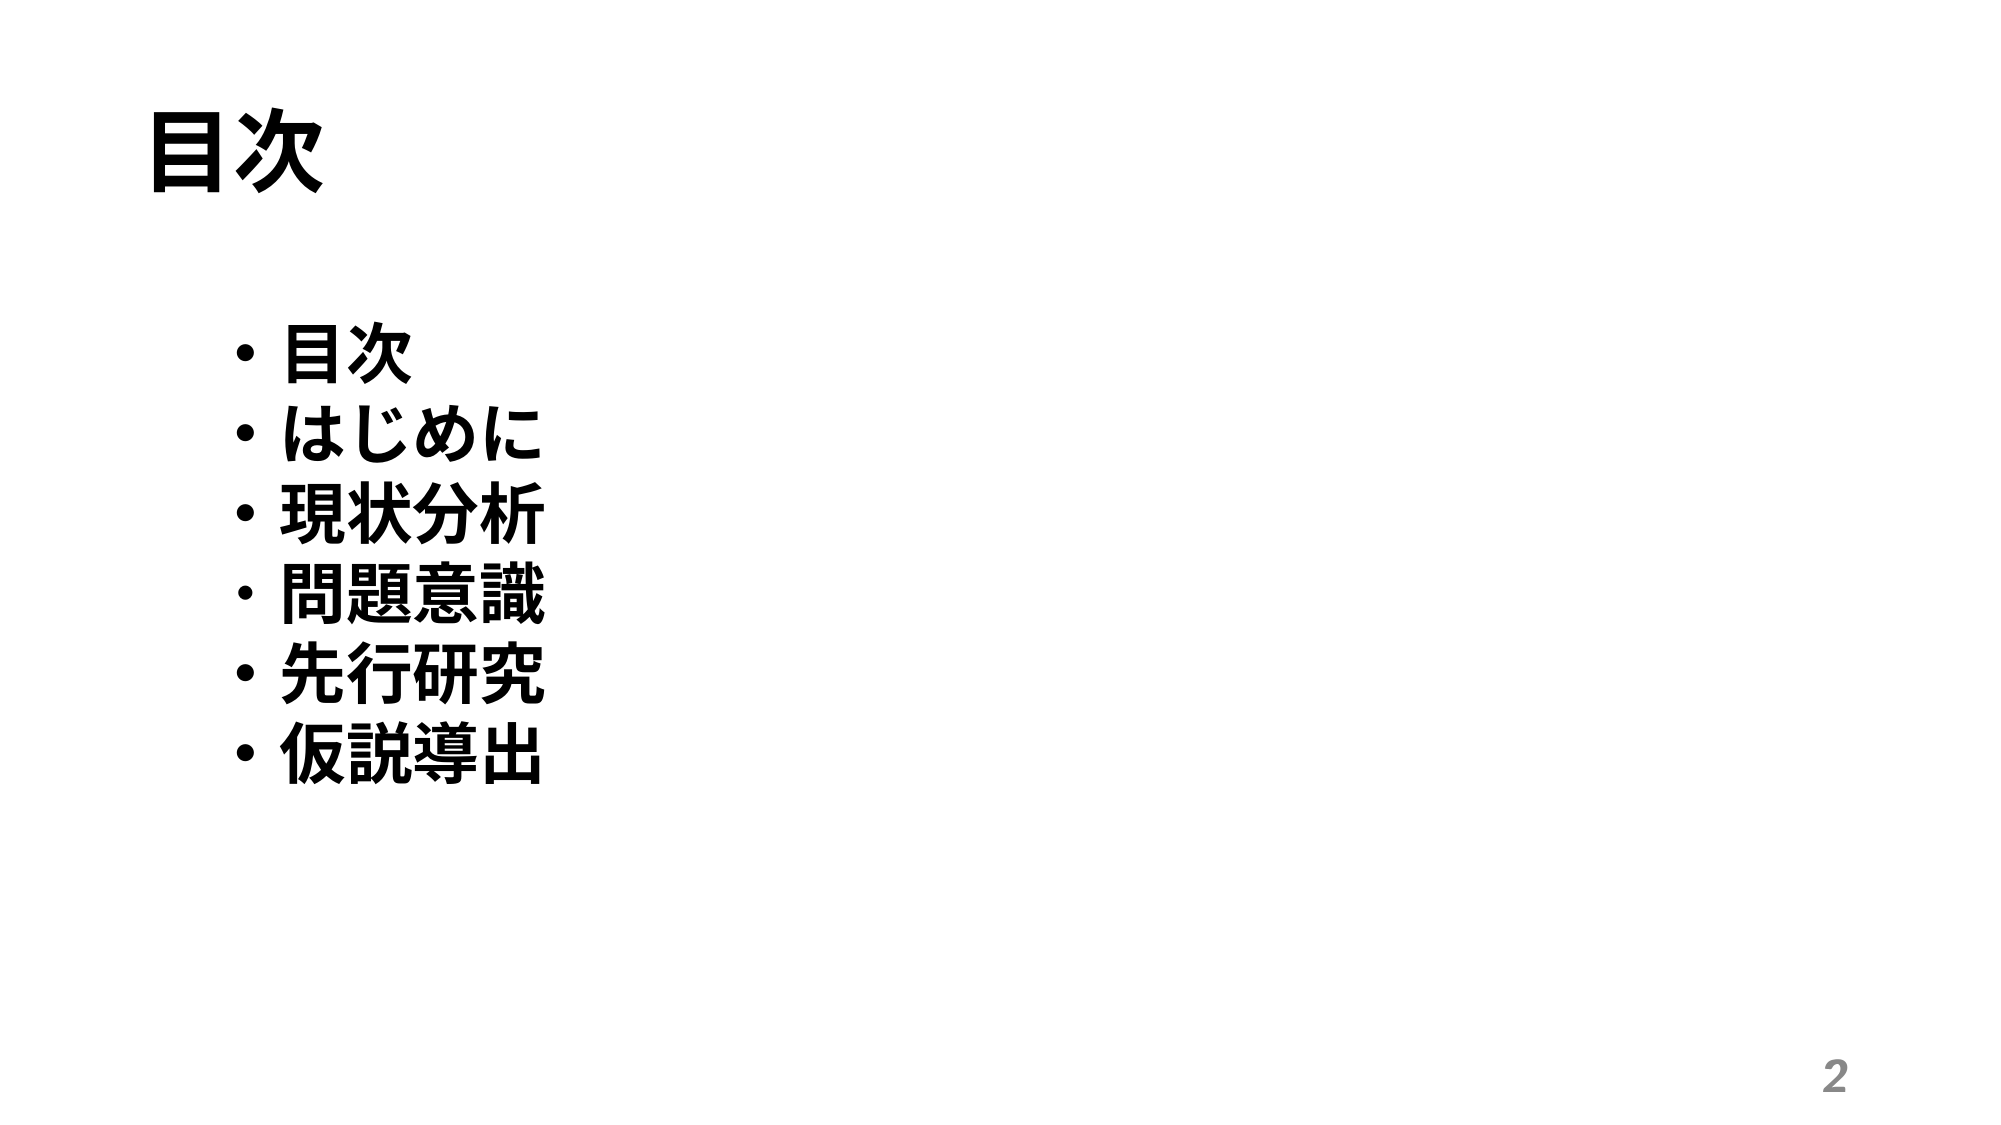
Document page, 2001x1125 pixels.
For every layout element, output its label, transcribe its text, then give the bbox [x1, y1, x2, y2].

text_box ・目次 ・はじめに ・現状分析 ・問題意識 ・先行研究 ・仮説導出 [197, 304, 1701, 886]
slide_number 2 [1412, 1042, 1863, 1103]
title 目次 [126, 46, 1852, 265]
